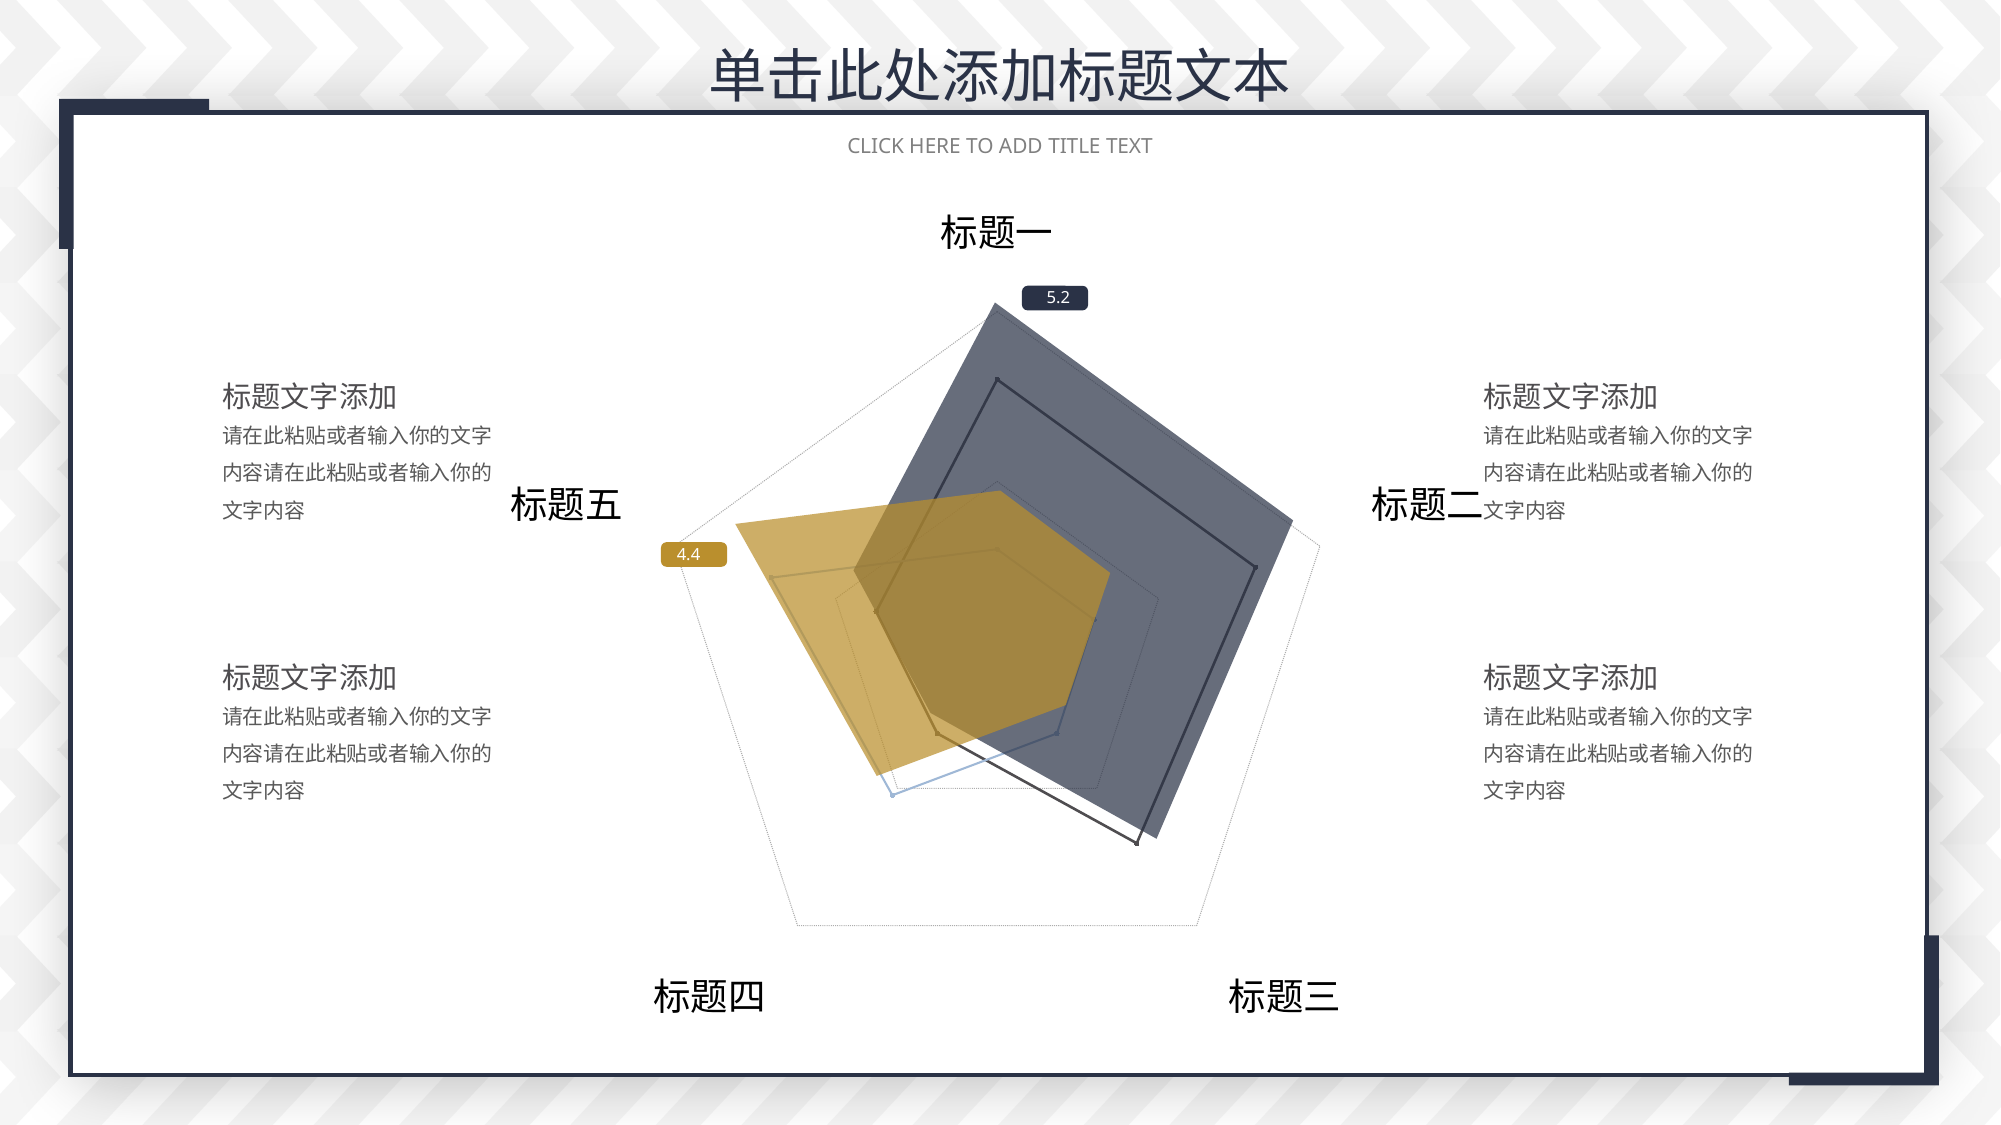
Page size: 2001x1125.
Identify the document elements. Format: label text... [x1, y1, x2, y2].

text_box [609, 18, 1391, 163]
chart [359, 188, 1635, 1039]
text_box 请在此粘贴或者输入你的文字内容请在此粘贴或者输入你的文字内容 [207, 402, 359, 496]
text_box 标题文字添加 [207, 634, 359, 683]
text_box 请在此粘贴或者输入你的文字内容请在此粘贴或者输入你的文字内容 [1635, 683, 1787, 776]
text_box 标题文字添加 [207, 353, 359, 402]
text_box 标题文字添加 [1635, 353, 1799, 409]
text_box 请在此粘贴或者输入你的文字内容请在此粘贴或者输入你的文字内容 [1635, 402, 1787, 496]
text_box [660, 536, 728, 572]
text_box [1021, 279, 1098, 315]
text_box 请在此粘贴或者输入你的文字内容请在此粘贴或者输入你的文字内容 [207, 683, 359, 776]
text_box 标题文字添加 [1635, 634, 1799, 690]
